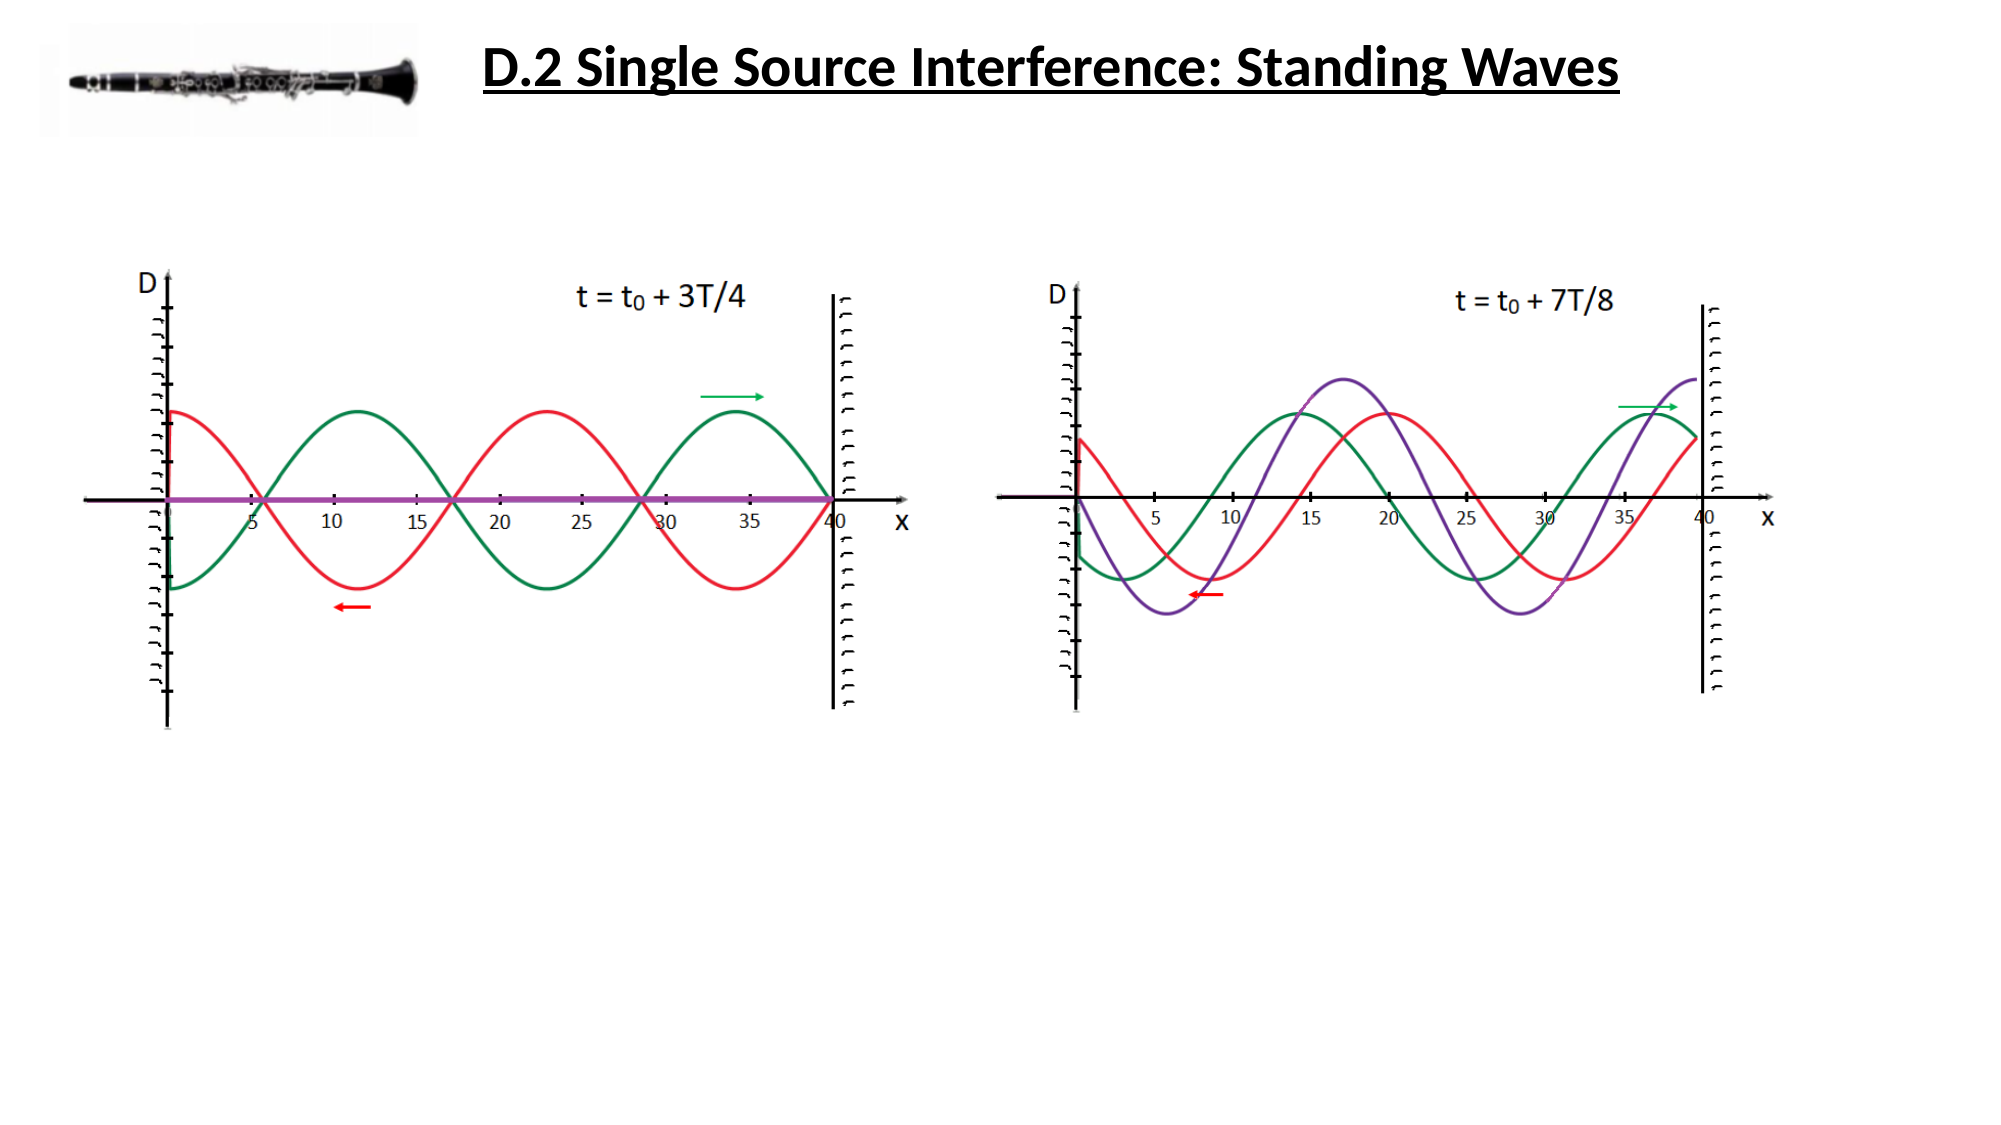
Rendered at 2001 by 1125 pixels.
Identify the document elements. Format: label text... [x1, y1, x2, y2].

text_box D.2 Single Source Interference: Standing Waves [467, 28, 1719, 112]
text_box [39, 222, 931, 741]
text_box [39, 17, 452, 137]
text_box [960, 236, 1794, 722]
